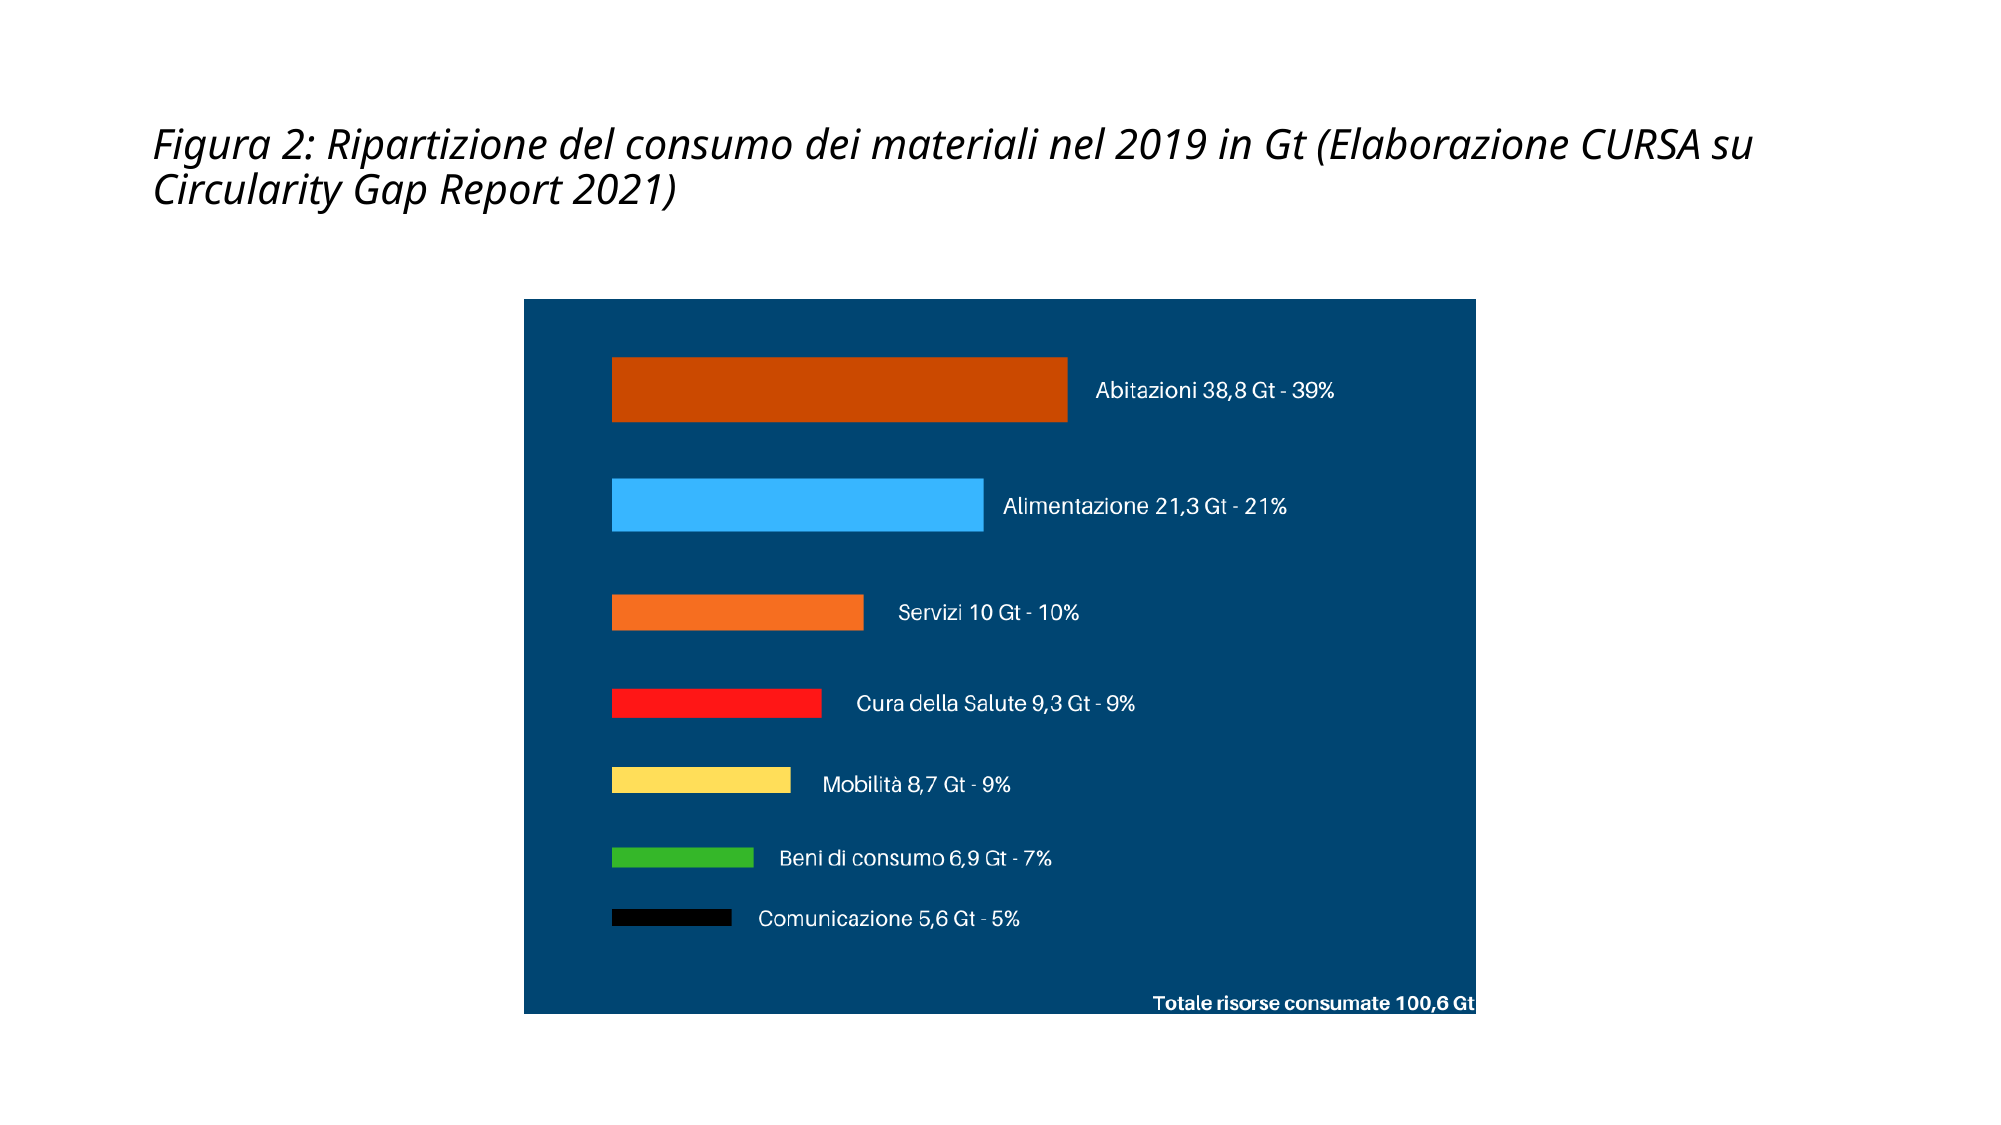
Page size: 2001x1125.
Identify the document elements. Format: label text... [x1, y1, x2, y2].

title Figura 2: Ripartizione del consumo dei materiali nel 2019 in Gt (Elaborazione CURSA su Circularity Gap Report 2021) [137, 59, 1863, 278]
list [524, 299, 1476, 1014]
